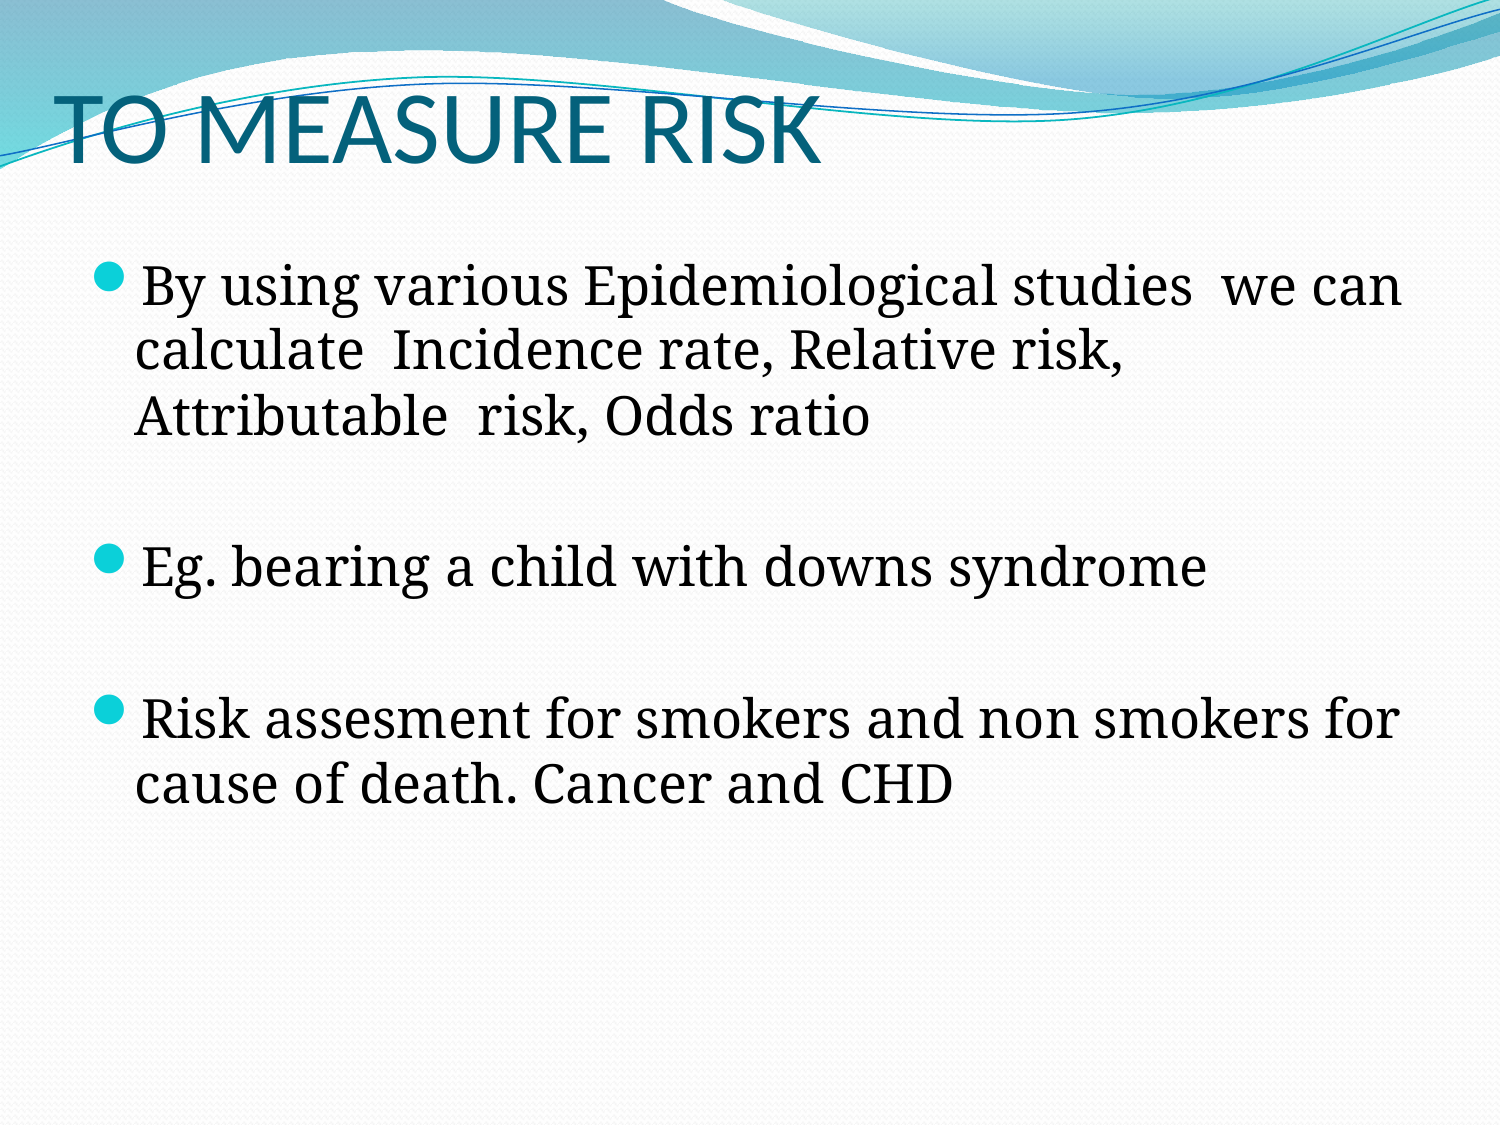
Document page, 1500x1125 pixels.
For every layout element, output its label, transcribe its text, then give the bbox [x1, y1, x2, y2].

title TO MEASURE RISK [53, 30, 1427, 185]
list By using various Epidemiological studies we can calculate Incidence rate, Relative risk, Attributable risk, Odds ratio Eg. bearing a child with downs syndrome Risk assesment for smokers and non smokers for cause of death. Cancer and CHD [75, 243, 1425, 1038]
